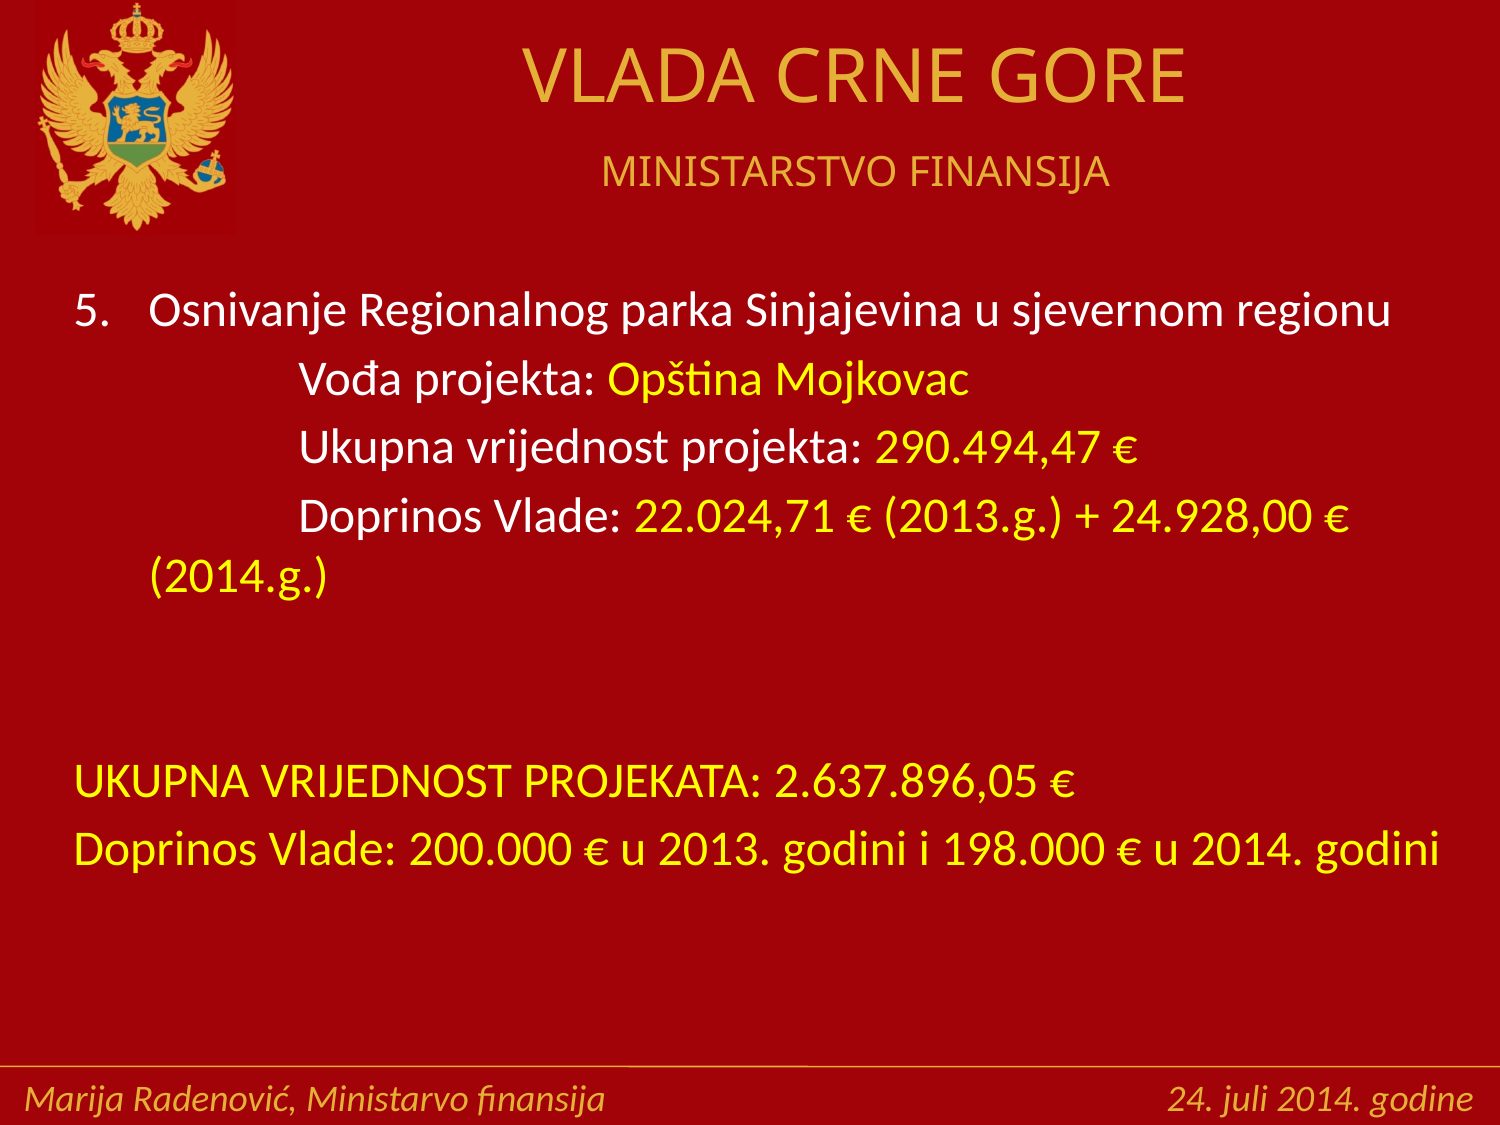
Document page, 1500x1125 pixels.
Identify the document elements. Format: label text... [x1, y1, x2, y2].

title VLADA CRNE GORE Ministarstvo finansija [257, 0, 1454, 247]
picture [34, 0, 237, 235]
text_box 5. Osnivanje Regionalnog parka Sinjajevina u sjevernom regionu Vođa projekta: Opština Mojkovac Ukupna vrijednost projekta: 290.494,47 € Doprinos Vlade: 22.024,71 € (2013.g.) + 24.928,00 € (2014.g.) UKUPNA VRIJEDNOST PROJEKATA: 2.637.896,05 € Doprinos Vlade: 200.000 € u 2013. godini i 198.000 € u 2014. godini [58, 269, 1500, 883]
subtitle Marija Radenović, Ministarvo finansija 24. juli 2014. godine [0, 1072, 1500, 1125]
